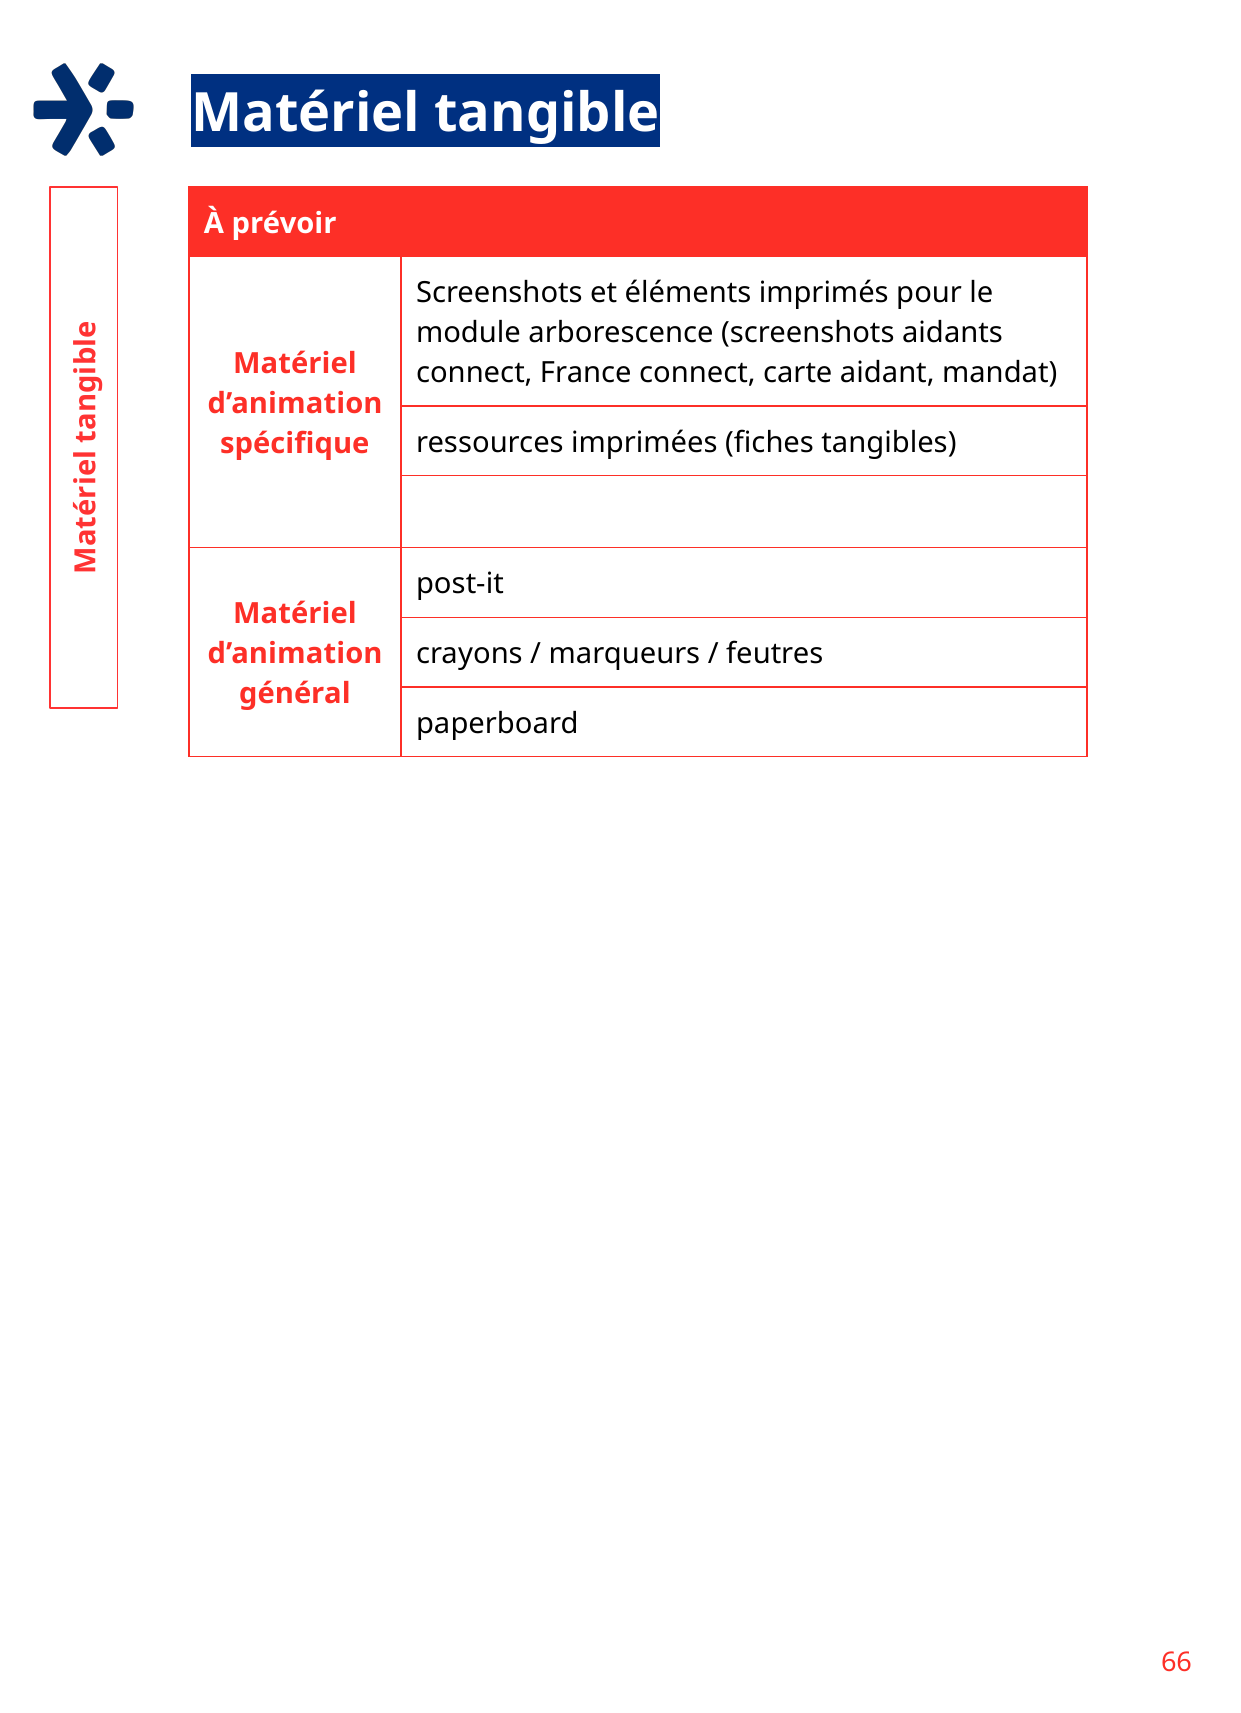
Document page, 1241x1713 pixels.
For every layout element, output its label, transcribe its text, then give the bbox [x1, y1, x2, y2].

table_cell post-it [402, 548, 1086, 617]
text_box Matériel tangible [49, 187, 118, 709]
table_cell Screenshots et éléments imprimés pour le module arborescence (screenshots aidants connect, France connect, carte aidant, mandat) [402, 257, 1086, 405]
table_header À prévoir [190, 188, 1086, 256]
table_cell ressources imprimées (fiches tangibles) [402, 407, 1086, 475]
slide_number ‹#› [1136, 1621, 1211, 1705]
table_cell Matériel d’animation général [190, 548, 400, 756]
table_cell crayons / marqueurs / feutres [402, 618, 1086, 686]
table_cell paperboard [402, 688, 1086, 756]
text_box Matériel tangible [185, 71, 1241, 148]
table_cell [402, 476, 1086, 547]
picture [32, 61, 135, 157]
table_cell Matériel d’animation spécifique [190, 257, 400, 547]
